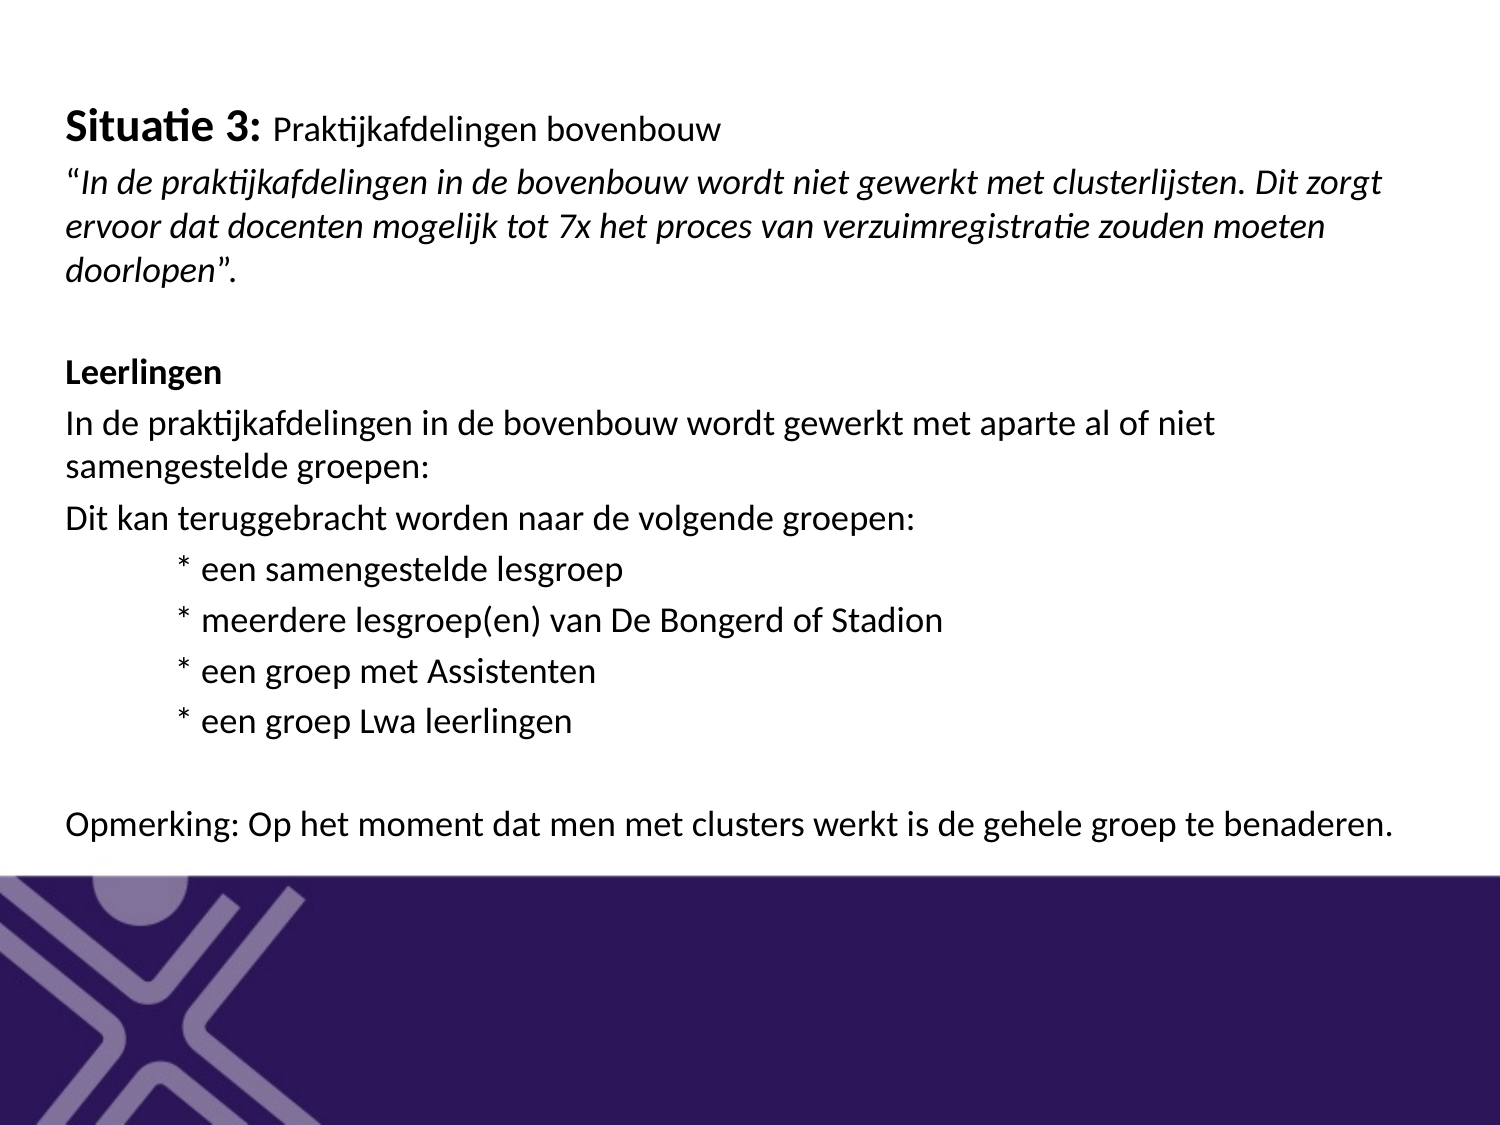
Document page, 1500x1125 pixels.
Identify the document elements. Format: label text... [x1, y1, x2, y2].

list Situatie 3: Praktijkafdelingen bovenbouw “In de praktijkafdelingen in de bovenbouw wordt niet gewerkt met clusterlijsten. Dit zorgt ervoor dat docenten mogelijk tot 7x het proces van verzuimregistratie zouden moeten doorlopen”. Leerlingen In de praktijkafdelingen in de bovenbouw wordt gewerkt met aparte al of niet samengestelde groepen: Dit kan teruggebracht worden naar de volgende groepen: * een samengestelde lesgroep * meerdere lesgroep(en) van De Bongerd of Stadion * een groep met Assistenten * een groep Lwa leerlingen Opmerking: Op het moment dat men met clusters werkt is de gehele groep te benaderen. [50, 86, 1425, 881]
picture [0, 0, 1500, 1125]
